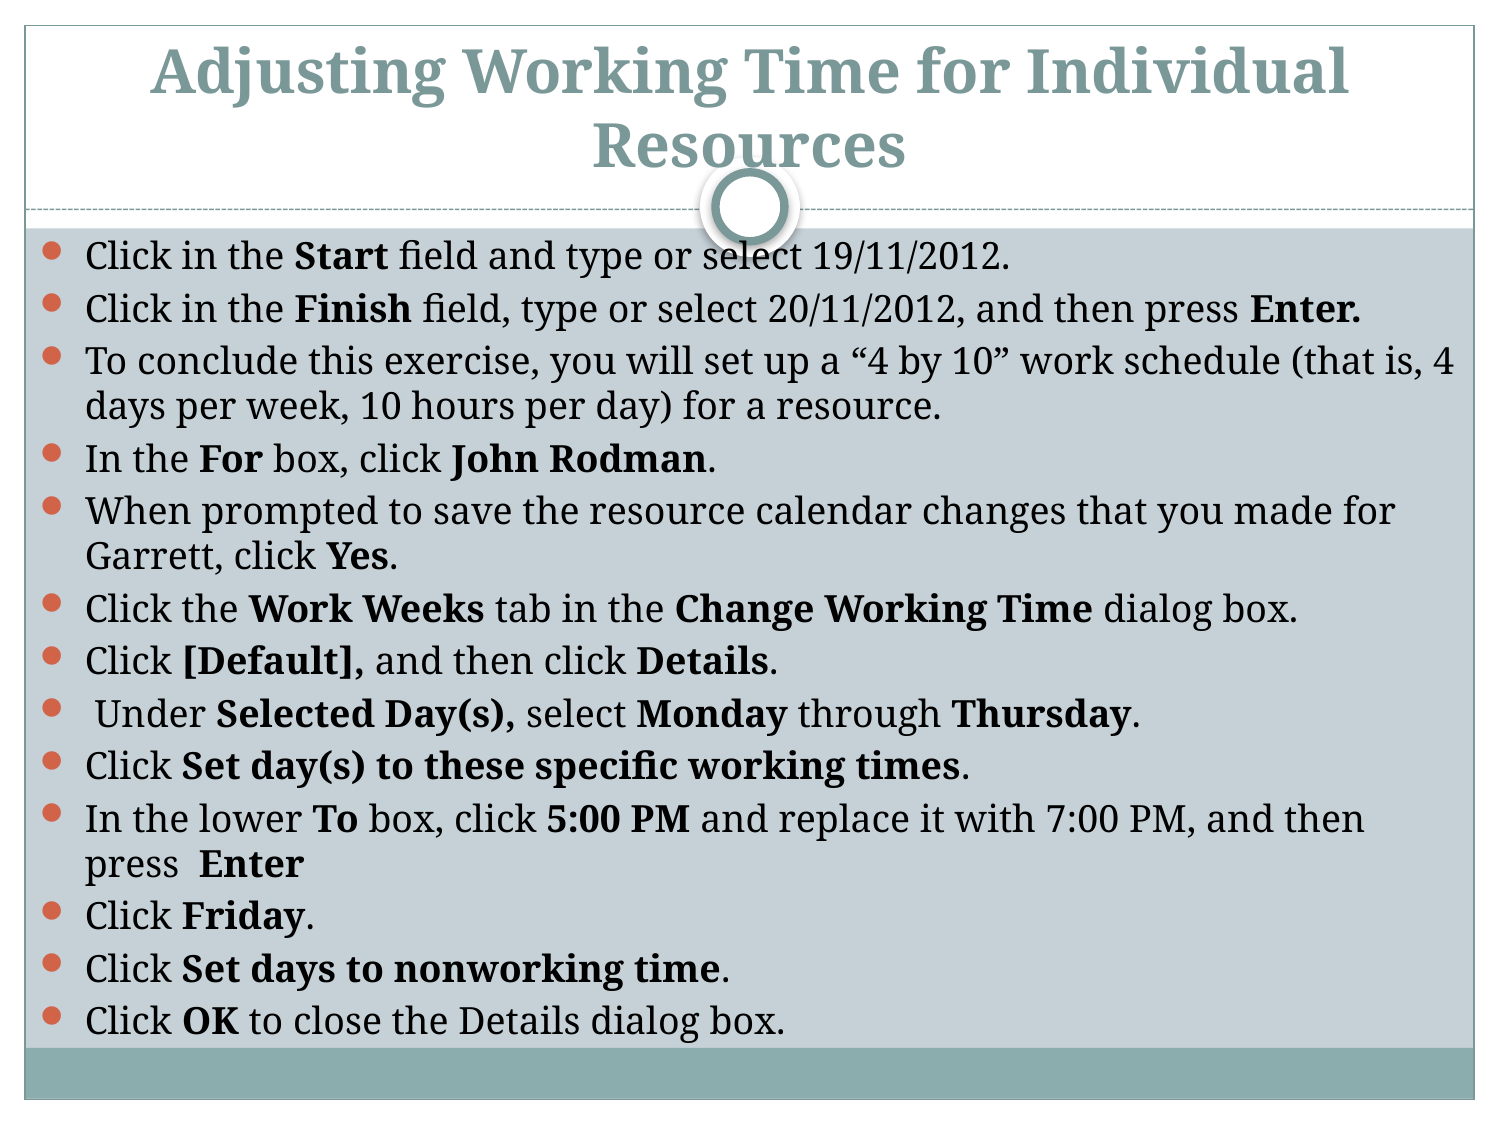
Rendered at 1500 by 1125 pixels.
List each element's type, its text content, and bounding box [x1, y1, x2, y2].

list Click in the Start field and type or select 19/11/2012. Click in the Finish field, type or select 20/11/2012, and then press Enter. To conclude this exercise, you will set up a “4 by 10” work schedule (that is, 4 days per week, 10 hours per day) for a resource. In the For box, click John Rodman. When prompted to save the resource calendar changes that you made for Garrett, click Yes. Click the Work Weeks tab in the Change Working Time dialog box. Click [Default], and then click Details. Under Selected Day(s), select Monday through Thursday. Click Set day(s) to these specific working times. In the lower To box, click 5:00 PM and replace it with 7:00 PM, and then press Enter Click Friday. Click Set days to nonworking time. Click OK to close the Details dialog box. [24, 224, 1475, 1075]
title Adjusting Working Time for Individual Resources [50, 24, 1450, 187]
